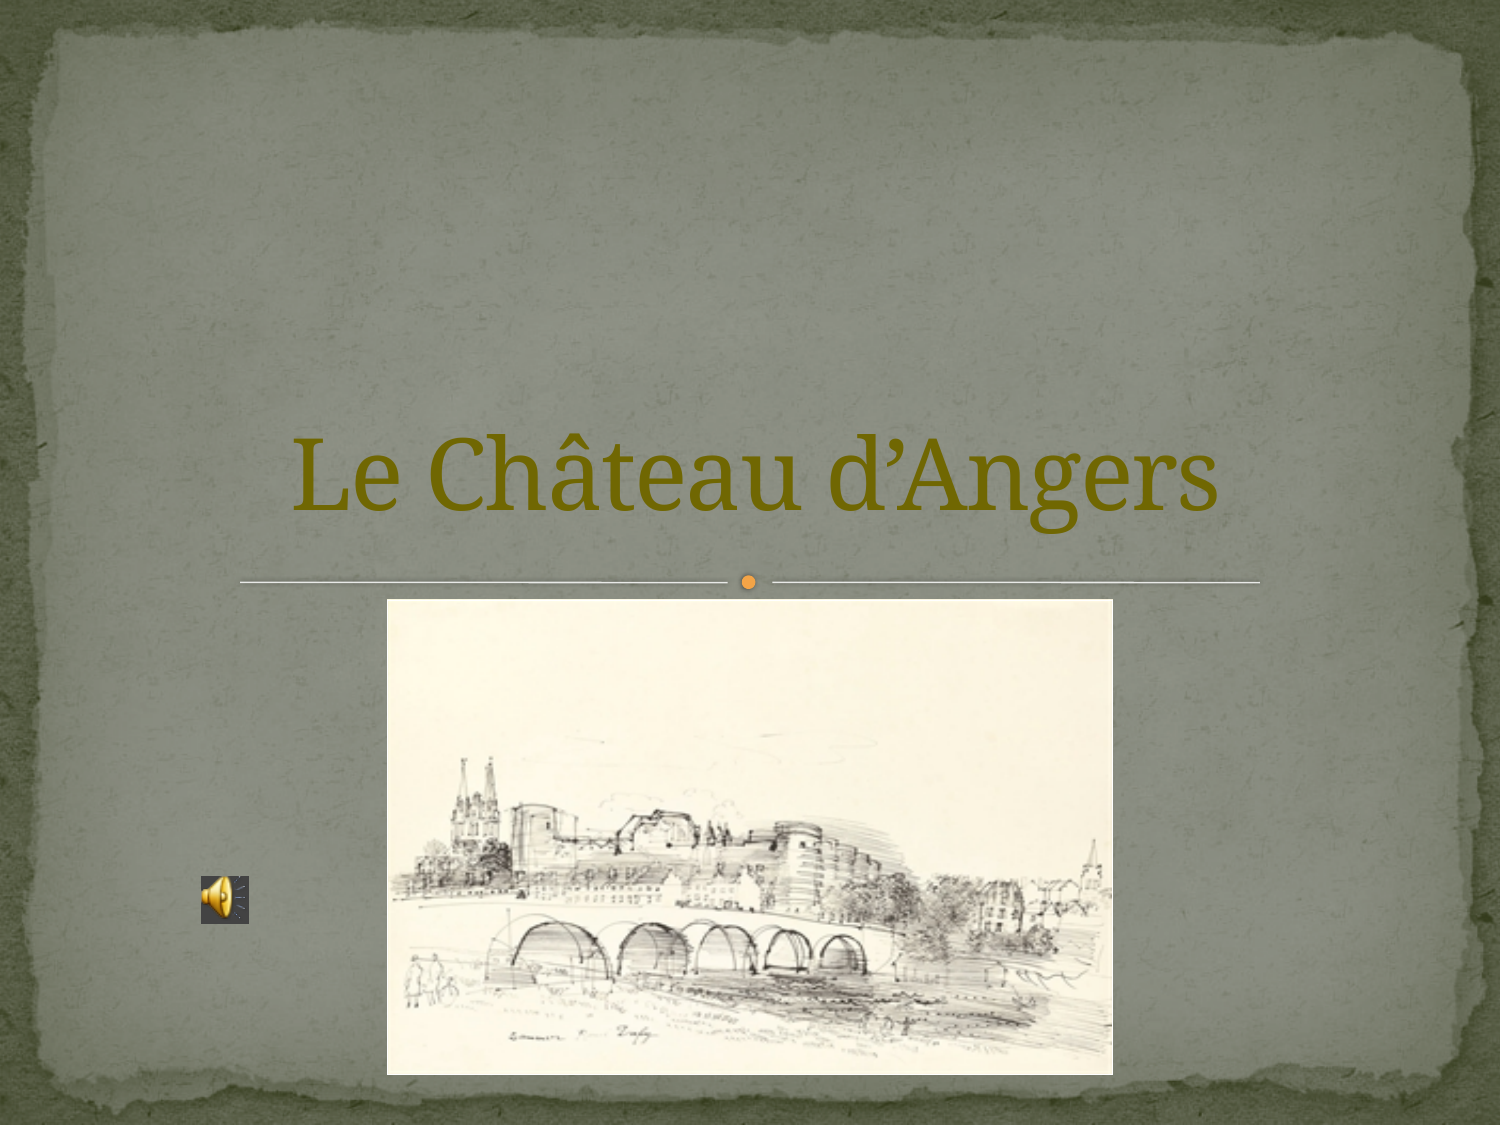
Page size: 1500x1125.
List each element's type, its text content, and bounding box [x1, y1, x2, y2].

title Le Château d’Angers [74, 212, 1438, 538]
picture [200, 875, 250, 925]
picture [388, 601, 1112, 1074]
